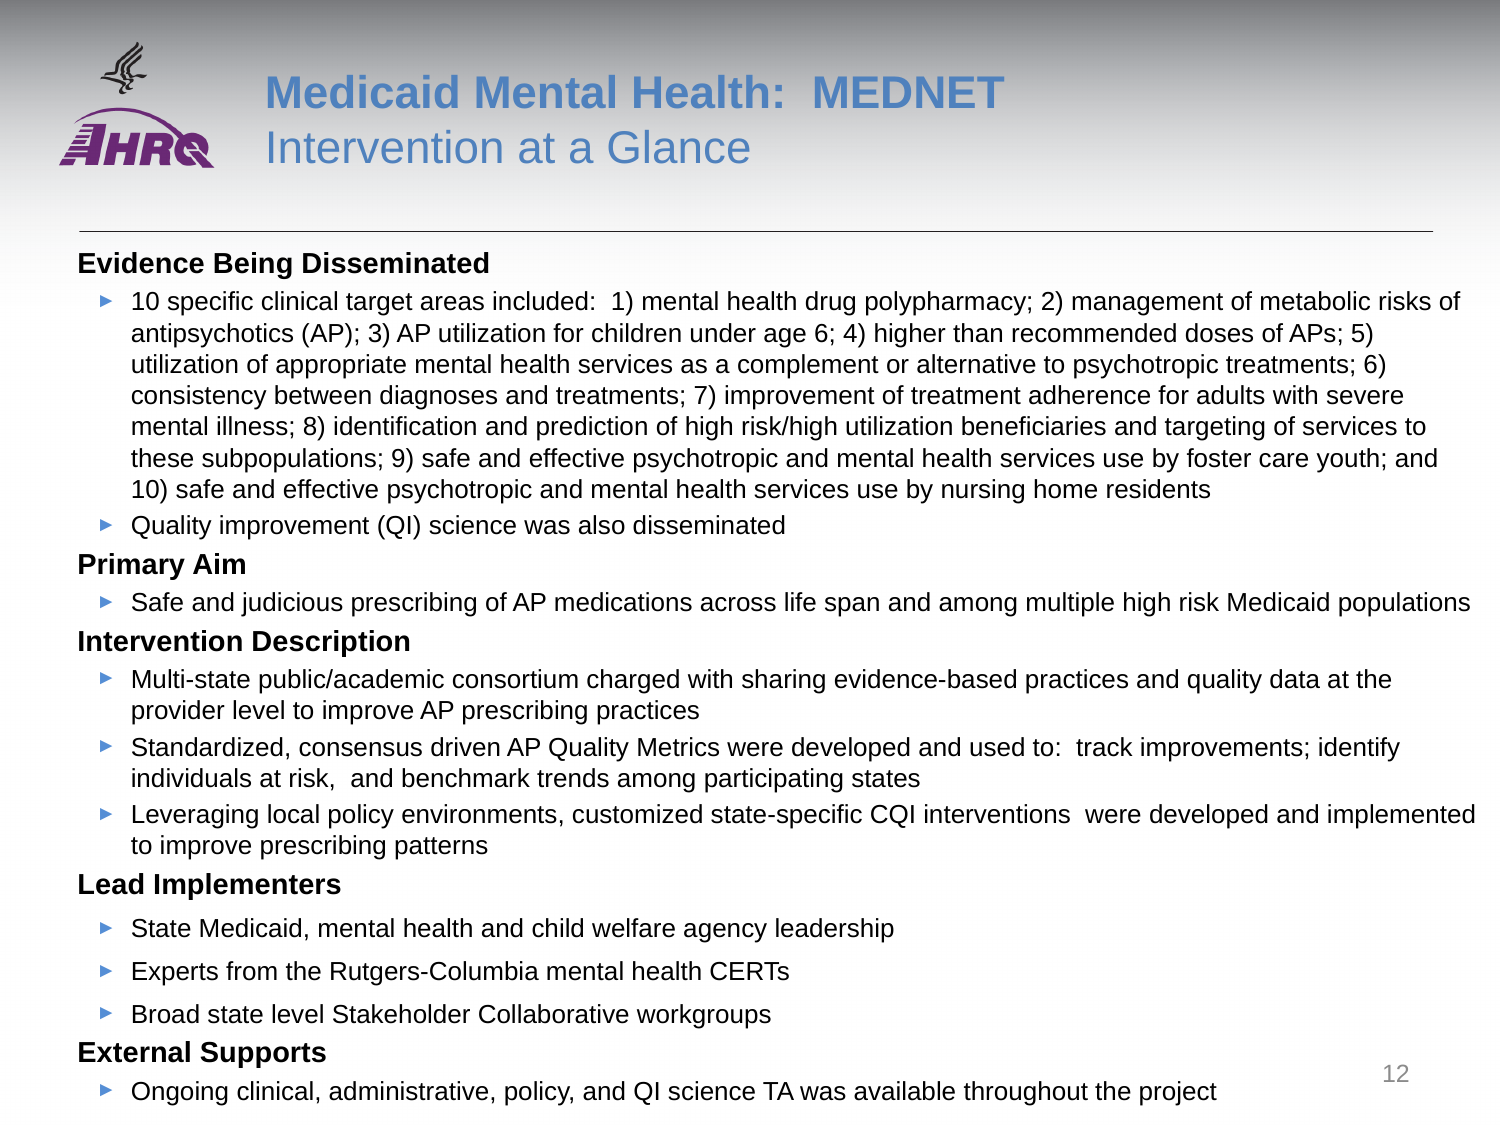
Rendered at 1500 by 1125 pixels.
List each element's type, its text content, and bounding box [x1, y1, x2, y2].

list Evidence Being Disseminated 10 specific clinical target areas included: 1) mental health drug polypharmacy; 2) management of metabolic risks of antipsychotics (AP); 3) AP utilization for children under age 6; 4) higher than recommended doses of APs; 5) utilization of appropriate mental health services as a complement or alternative to psychotropic treatments; 6) consistency between diagnoses and treatments; 7) improvement of treatment adherence for adults with severe mental illness; 8) identification and prediction of high risk/high utilization beneficiaries and targeting of services to these subpopulations; 9) safe and effective psychotropic and mental health services use by foster care youth; and 10) safe and effective psychotropic and mental health services use by nursing home residents Quality improvement (QI) science was also disseminated Primary Aim Safe and judicious prescribing of AP medications across life span and among multiple high risk Medicaid populations Intervention Description Multi-state public/academic consortium charged with sharing evidence-based practices and quality data at the provider level to improve AP prescribing practices Standardized, consensus driven AP Quality Metrics were developed and used to: track improvements; identify individuals at risk, and benchmark trends among participating states Leveraging local policy environments, customized state-specific CQI interventions were developed and implemented to improve prescribing patterns Lead Implementers State Medicaid, mental health and child welfare agency leadership Experts from the Rutgers-Columbia mental health CERTs Broad state level Stakeholder Collaborative workgroups External Supports Ongoing clinical, administrative, policy, and QI science TA was available throughout the project [62, 237, 1500, 1125]
slide_number 12 [1074, 1042, 1425, 1103]
title Medicaid Mental Health: MEDNET Intervention at a Glance [249, 59, 1397, 175]
picture [0, 0, 1500, 1125]
